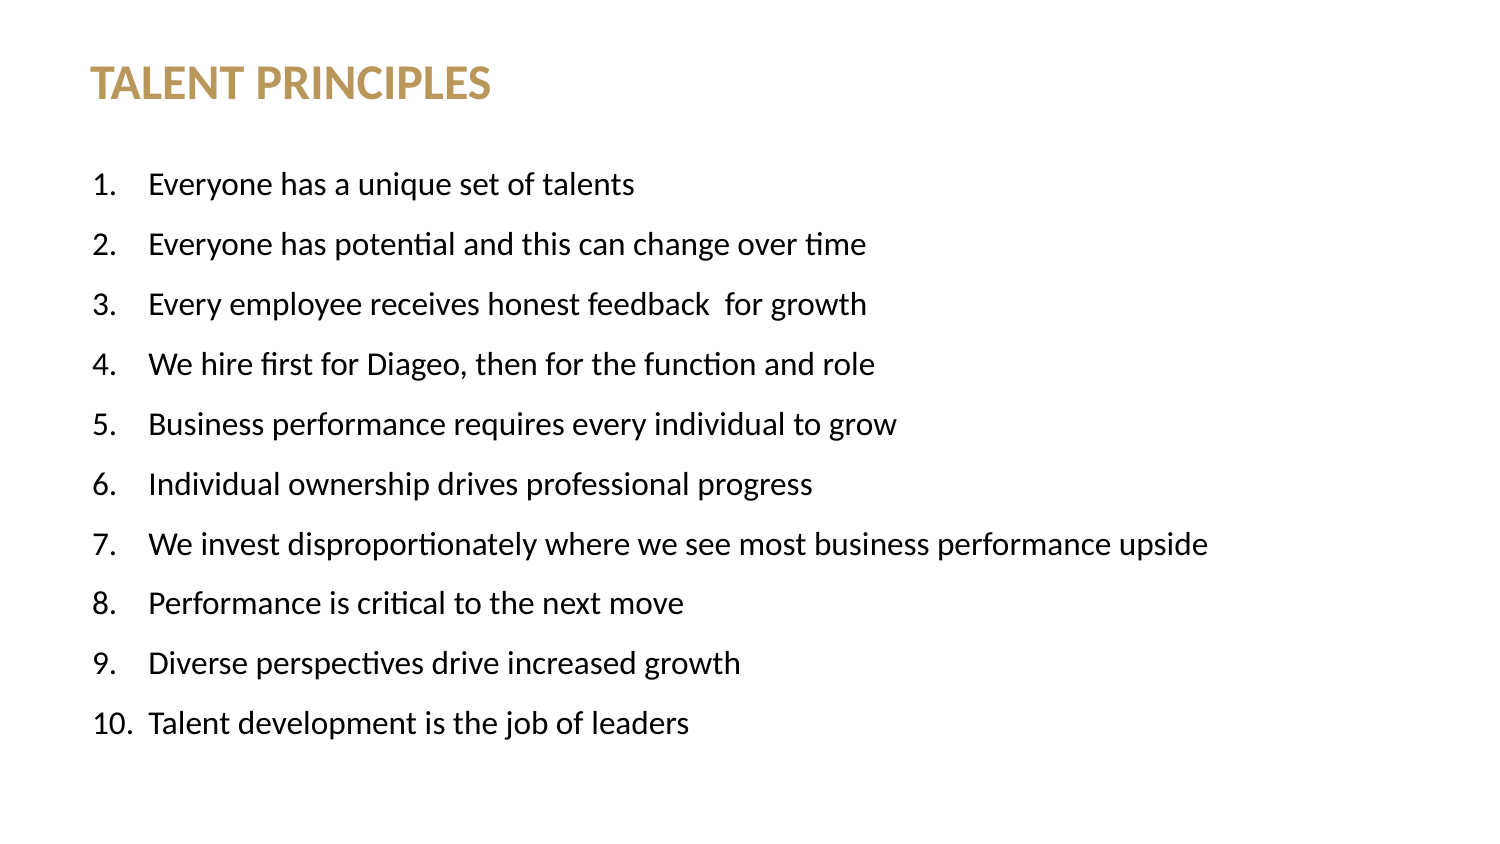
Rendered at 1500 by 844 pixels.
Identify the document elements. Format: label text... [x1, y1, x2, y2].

text_box Everyone has a unique set of talents Everyone has potential and this can change over time Every employee receives honest feedback for growth We hire first for Diageo, then for the function and role Business performance requires every individual to grow Individual ownership drives professional progress We invest disproportionately where we see most business performance upside Performance is critical to the next move Diverse perspectives drive increased growth Talent development is the job of leaders [77, 135, 1482, 749]
title Talent principles [75, 2, 1425, 157]
